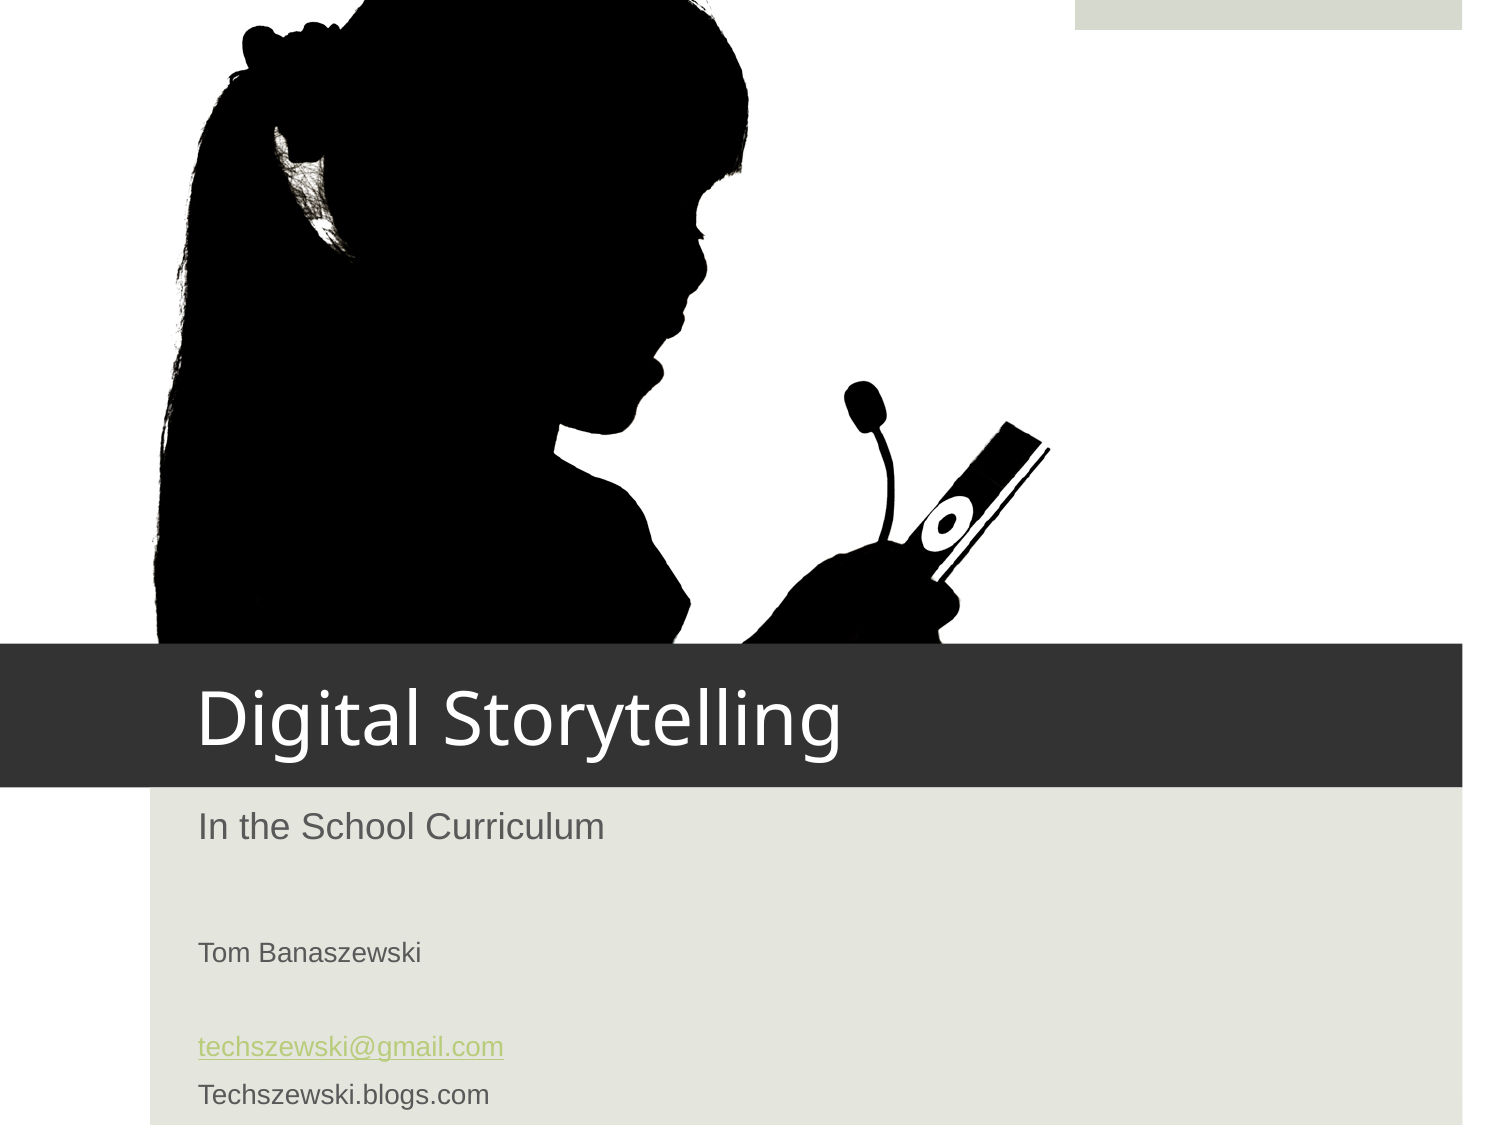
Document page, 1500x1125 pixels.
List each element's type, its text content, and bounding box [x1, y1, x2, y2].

picture [136, 0, 1076, 651]
subtitle In the School Curriculum Tom Banaszewski techszewski@gmail.com Techszewski.blogs.com [150, 787, 1463, 1125]
title Digital Storytelling [0, 643, 1463, 788]
